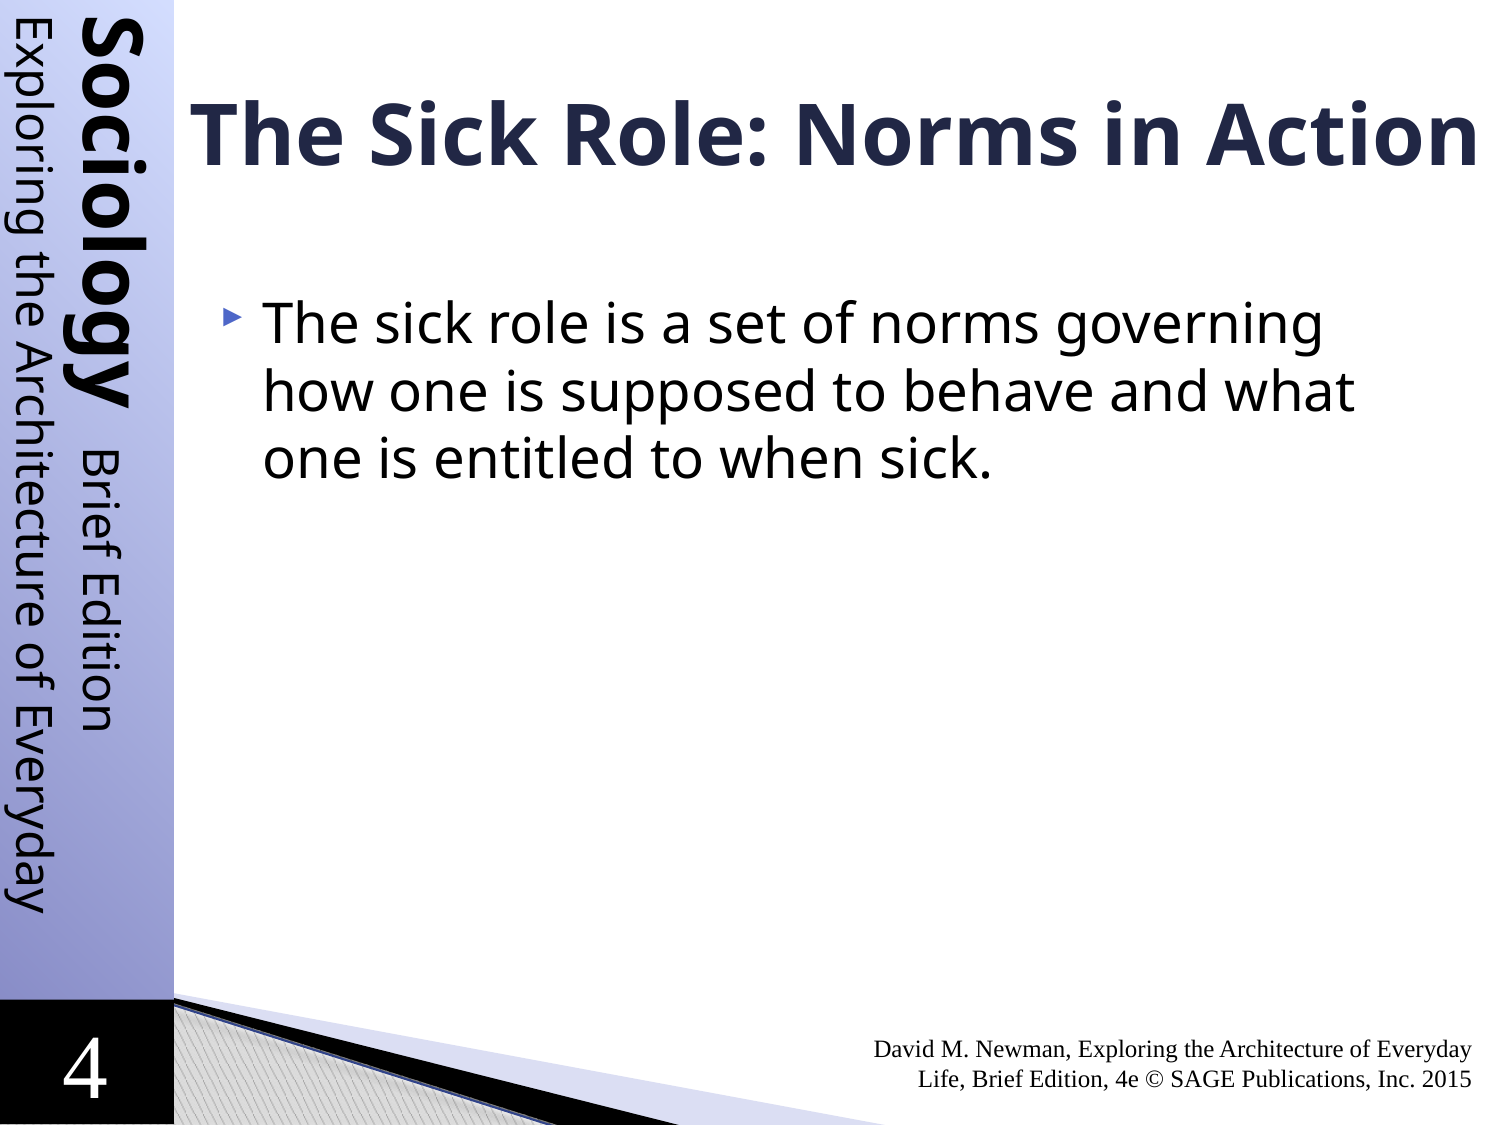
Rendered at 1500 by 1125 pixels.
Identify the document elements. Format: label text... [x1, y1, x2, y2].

footer David M. Newman, Exploring the Architecture of Everyday Life, Brief Edition, 4e © SAGE Publications, Inc. 2015 [825, 1025, 1488, 1085]
list The sick role is a set of norms governing how one is supposed to behave and what one is entitled to when sick. [187, 225, 1438, 905]
title The Sick Role: Norms in Action [174, 37, 1500, 225]
picture [174, 1003, 558, 1125]
